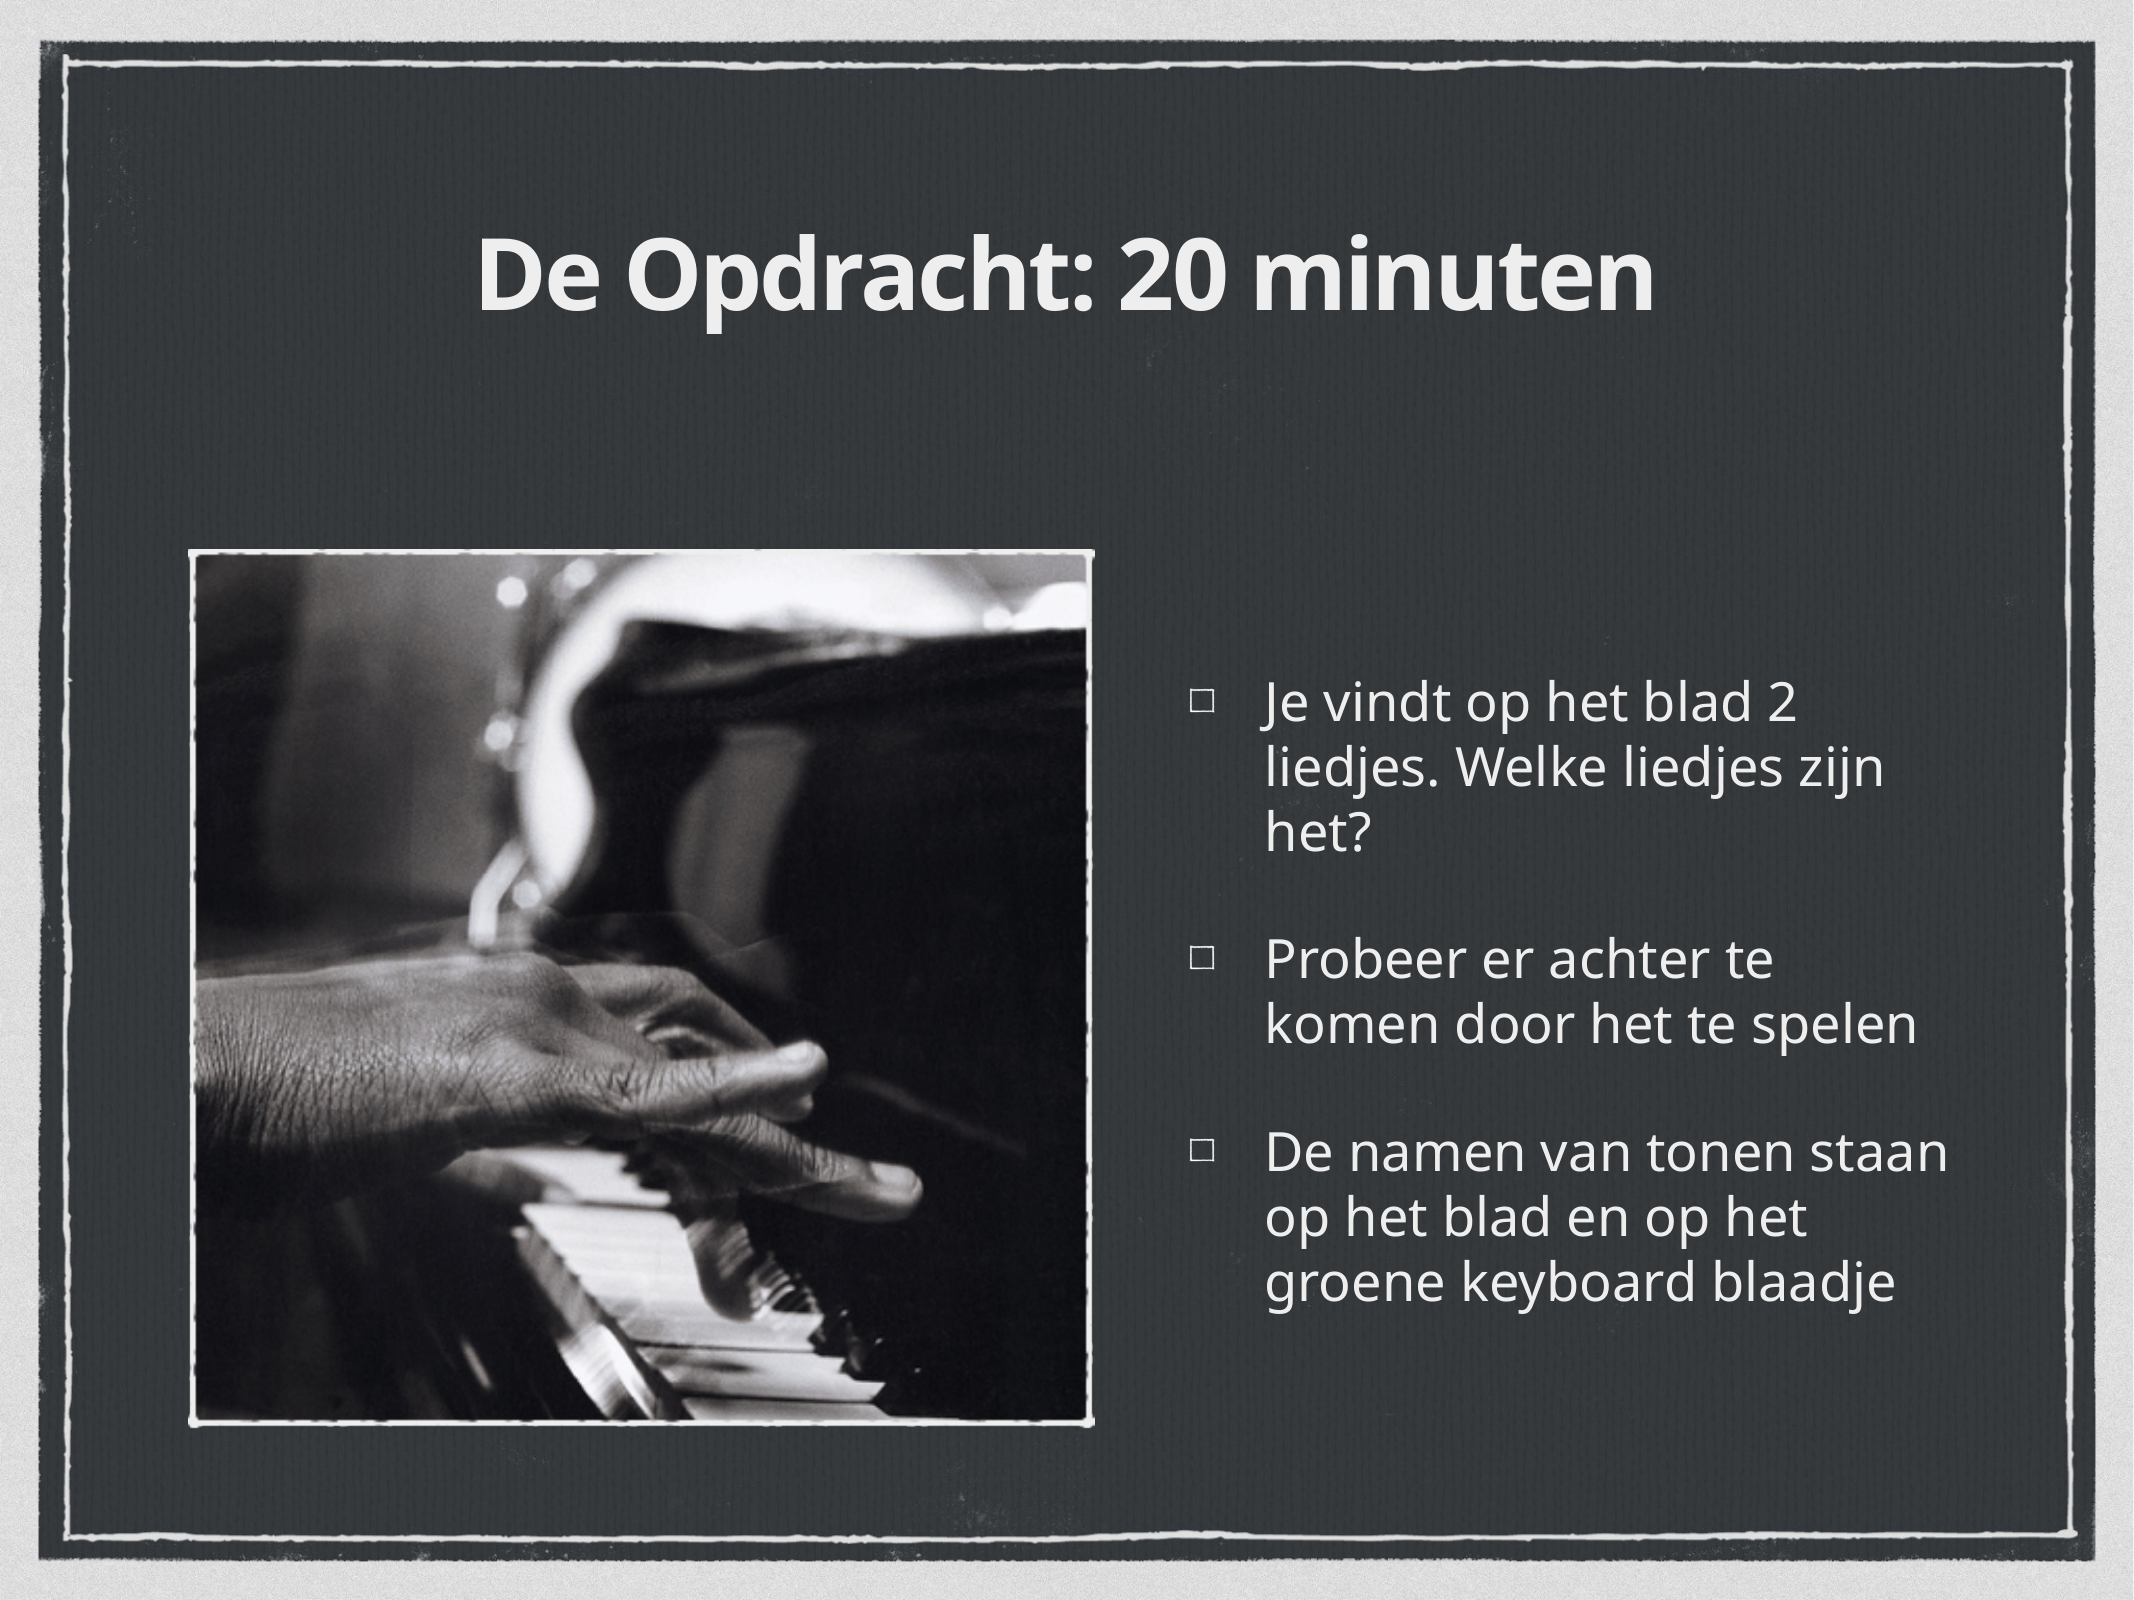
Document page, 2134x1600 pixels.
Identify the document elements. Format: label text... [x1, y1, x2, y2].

title De Opdracht: 20 minuten [207, 114, 1926, 428]
list Je vindt op het blad 2 liedjes. Welke liedjes zijn het? Probeer er achter te komen door het te spelen De namen van tonen staan op het blad en op het groene keyboard blaadje [1180, 547, 1974, 1432]
picture [0, 0, 2134, 1600]
